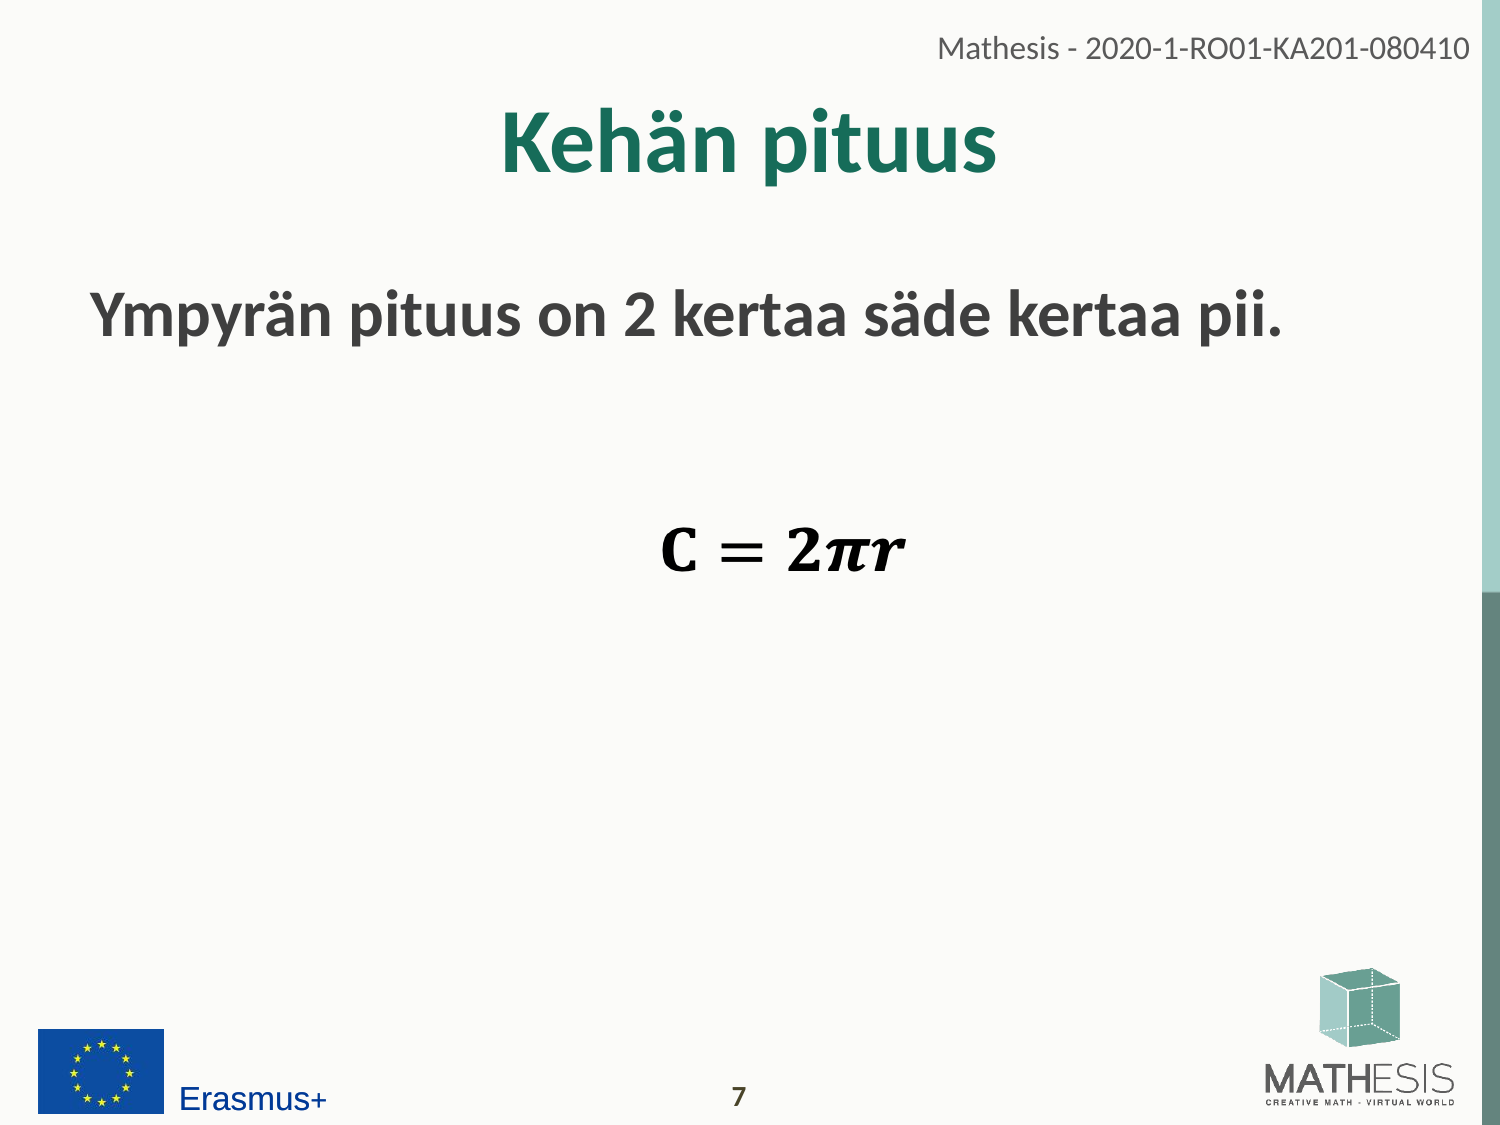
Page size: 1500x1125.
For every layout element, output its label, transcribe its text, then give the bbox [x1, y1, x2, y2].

list Ympyrän pituus on 2 kertaa säde kertaa pii. [75, 262, 1425, 1005]
text_box [407, 501, 1158, 598]
title Kehän pituus [75, 73, 1425, 262]
picture [38, 1029, 164, 1114]
